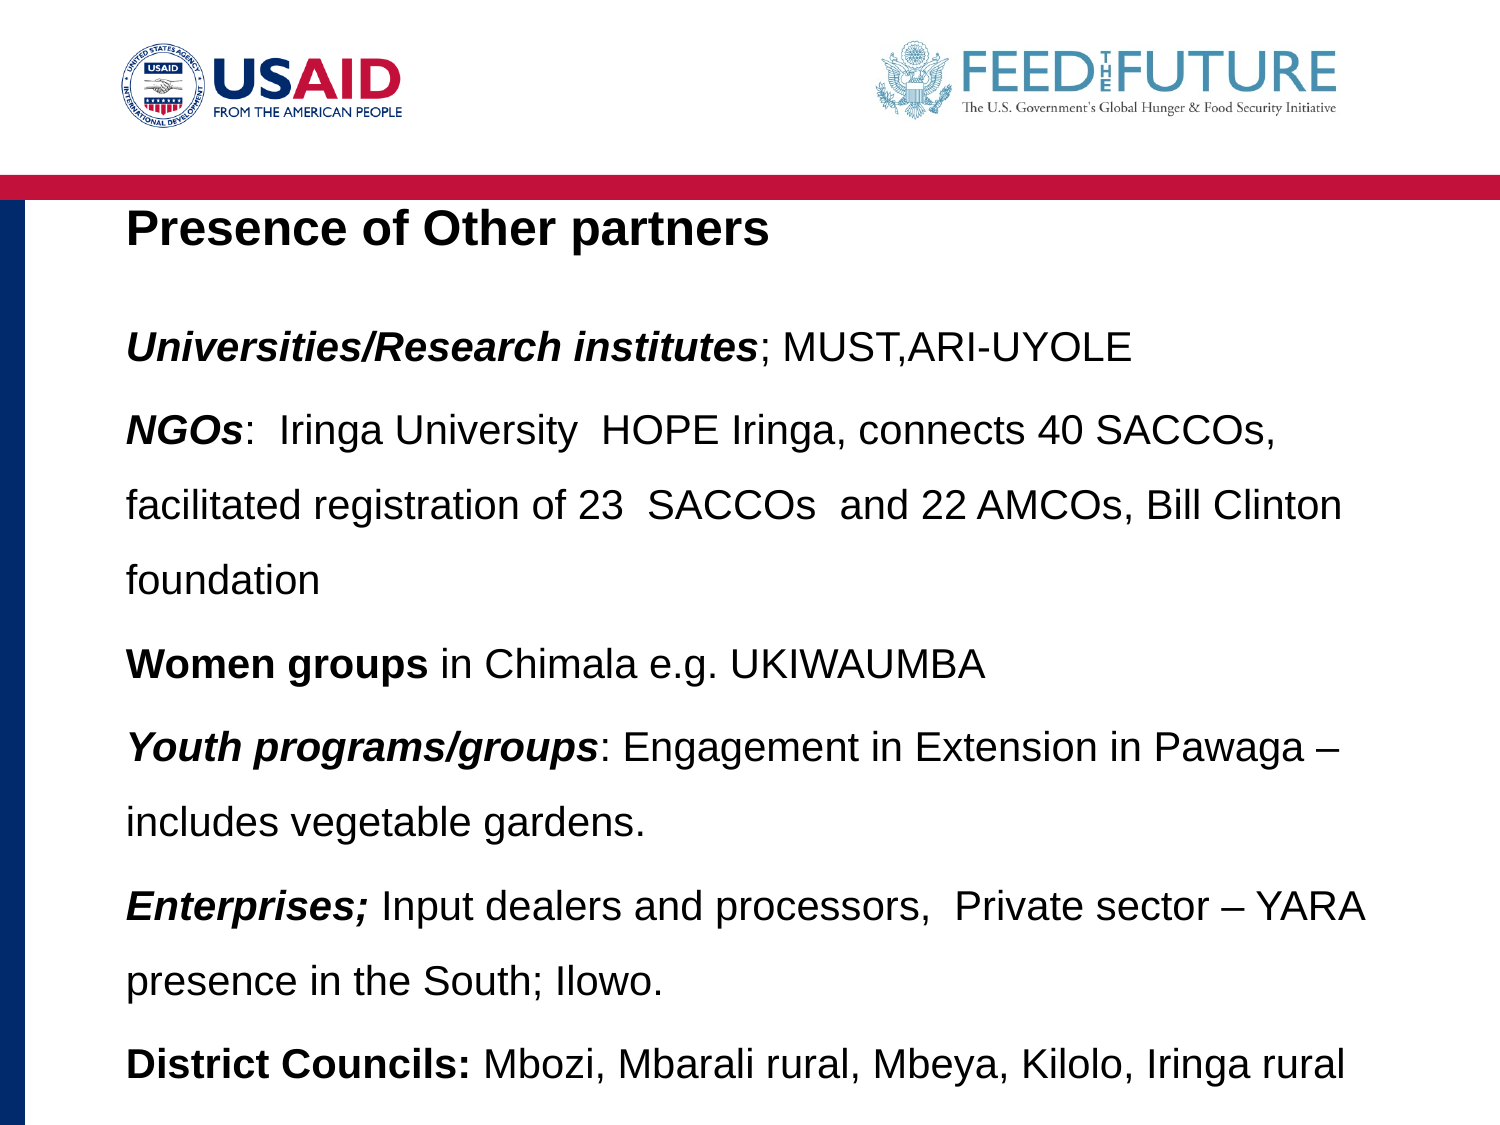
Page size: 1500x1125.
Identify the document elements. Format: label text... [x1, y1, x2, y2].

picture [837, 11, 1378, 152]
list Universities/Research institutes; MUST,ARI-UYOLE NGOs: Iringa University HOPE Iringa, connects 40 SACCOs, facilitated registration of 23 SACCOs and 22 AMCOs, Bill Clinton foundation Women groups in Chimala e.g. UKIWAUMBA Youth programs/groups: Engagement in Extension in Pawaga – includes vegetable gardens. Enterprises; Input dealers and processors, Private sector – YARA presence in the South; Ilowo. District Councils: Mbozi, Mbarali rural, Mbeya, Kilolo, Iringa rural [110, 287, 1450, 1088]
picture [80, 17, 442, 158]
title Presence of Other partners [110, 187, 1386, 287]
